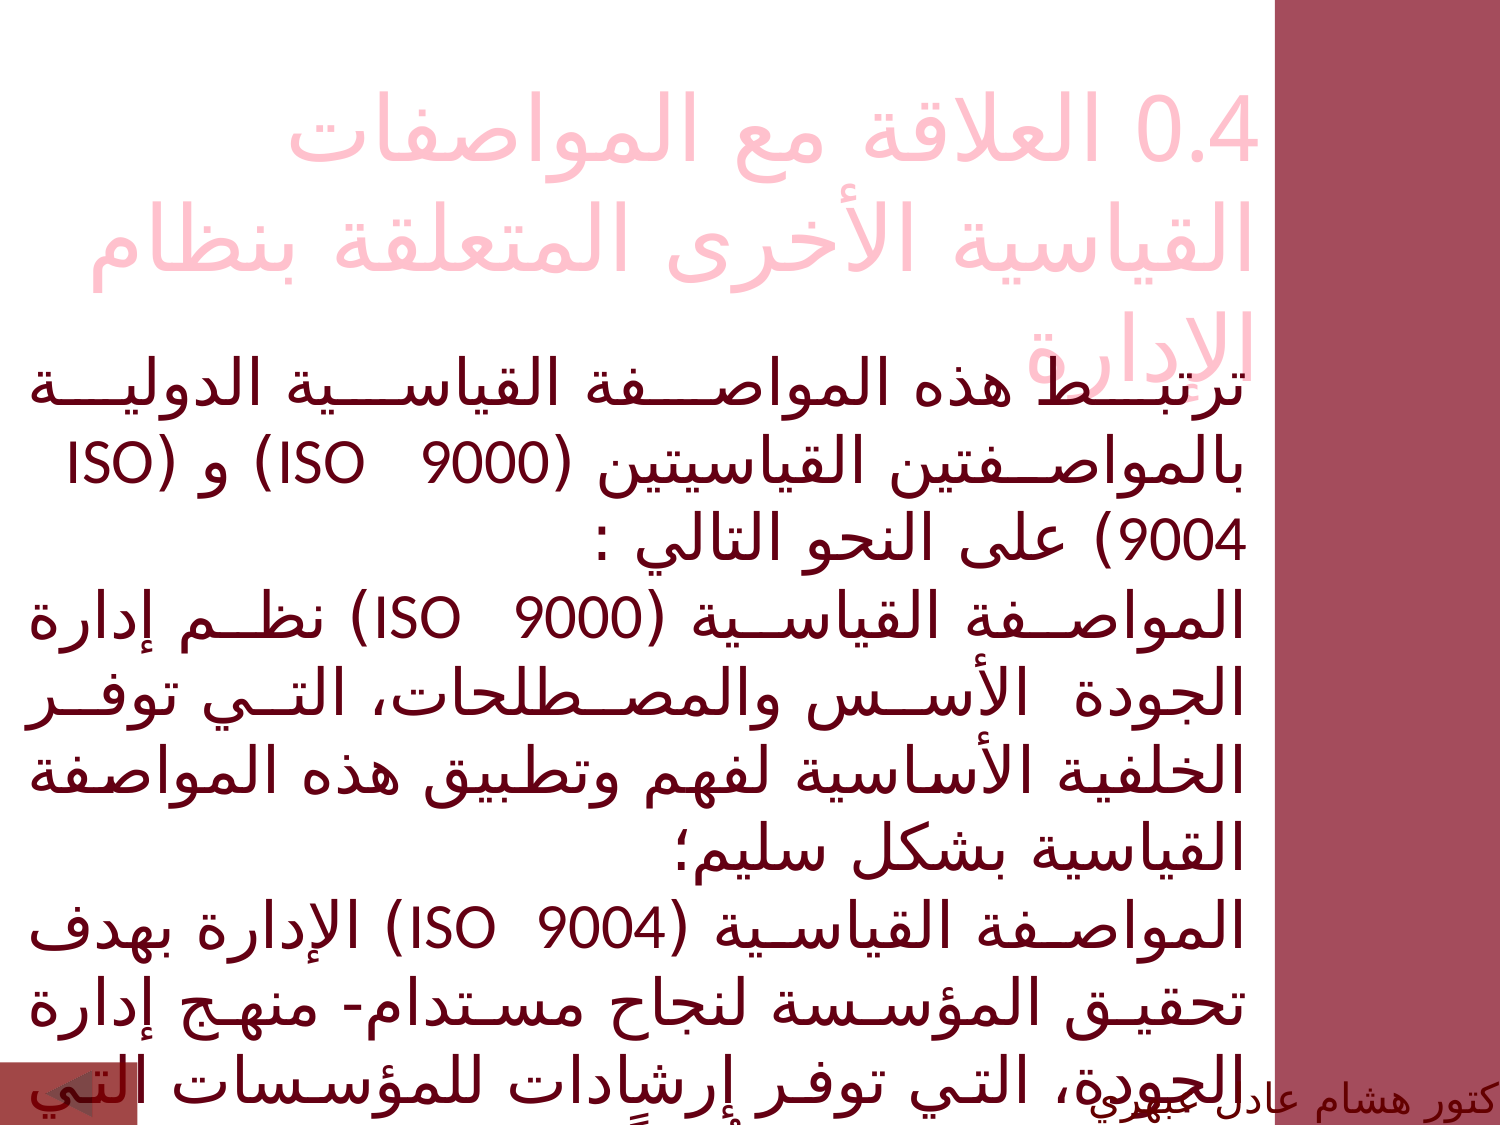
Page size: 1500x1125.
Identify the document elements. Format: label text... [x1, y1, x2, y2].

text_box [0, 1060, 140, 1125]
text_box الدكتور هشام عادل عبهري [1073, 1064, 1500, 1125]
text_box 0.4 العلاقة مع المواصفات القياسية الأخرى المتعلقة بنظام الإدارة [0, 62, 1275, 408]
text_box ترتبط هذه المواصفة القياسية الدولية بالمواصفتين القياسيتين (ISO 9000) و (ISO 9004) على النحو التالي : المواصفة القياسية (ISO 9000) نظم إدارة الجودة الأسس والمصطلحات، التي توفر الخلفية الأساسية لفهم وتطبيق هذه المواصفة القياسية بشكل سليم؛ المواصفة القياسية (ISO 9004) الإدارة بهدف تحقيق المؤسسة لنجاح مستدام- منهج إدارة الجودة، التي توفر إرشادات للمؤسسات التي اختارت المضي قُدماً متجاوزة متطلبات هذه المواصفة القياسية. [12, 333, 1263, 1125]
text_box [1273, 0, 1500, 1064]
